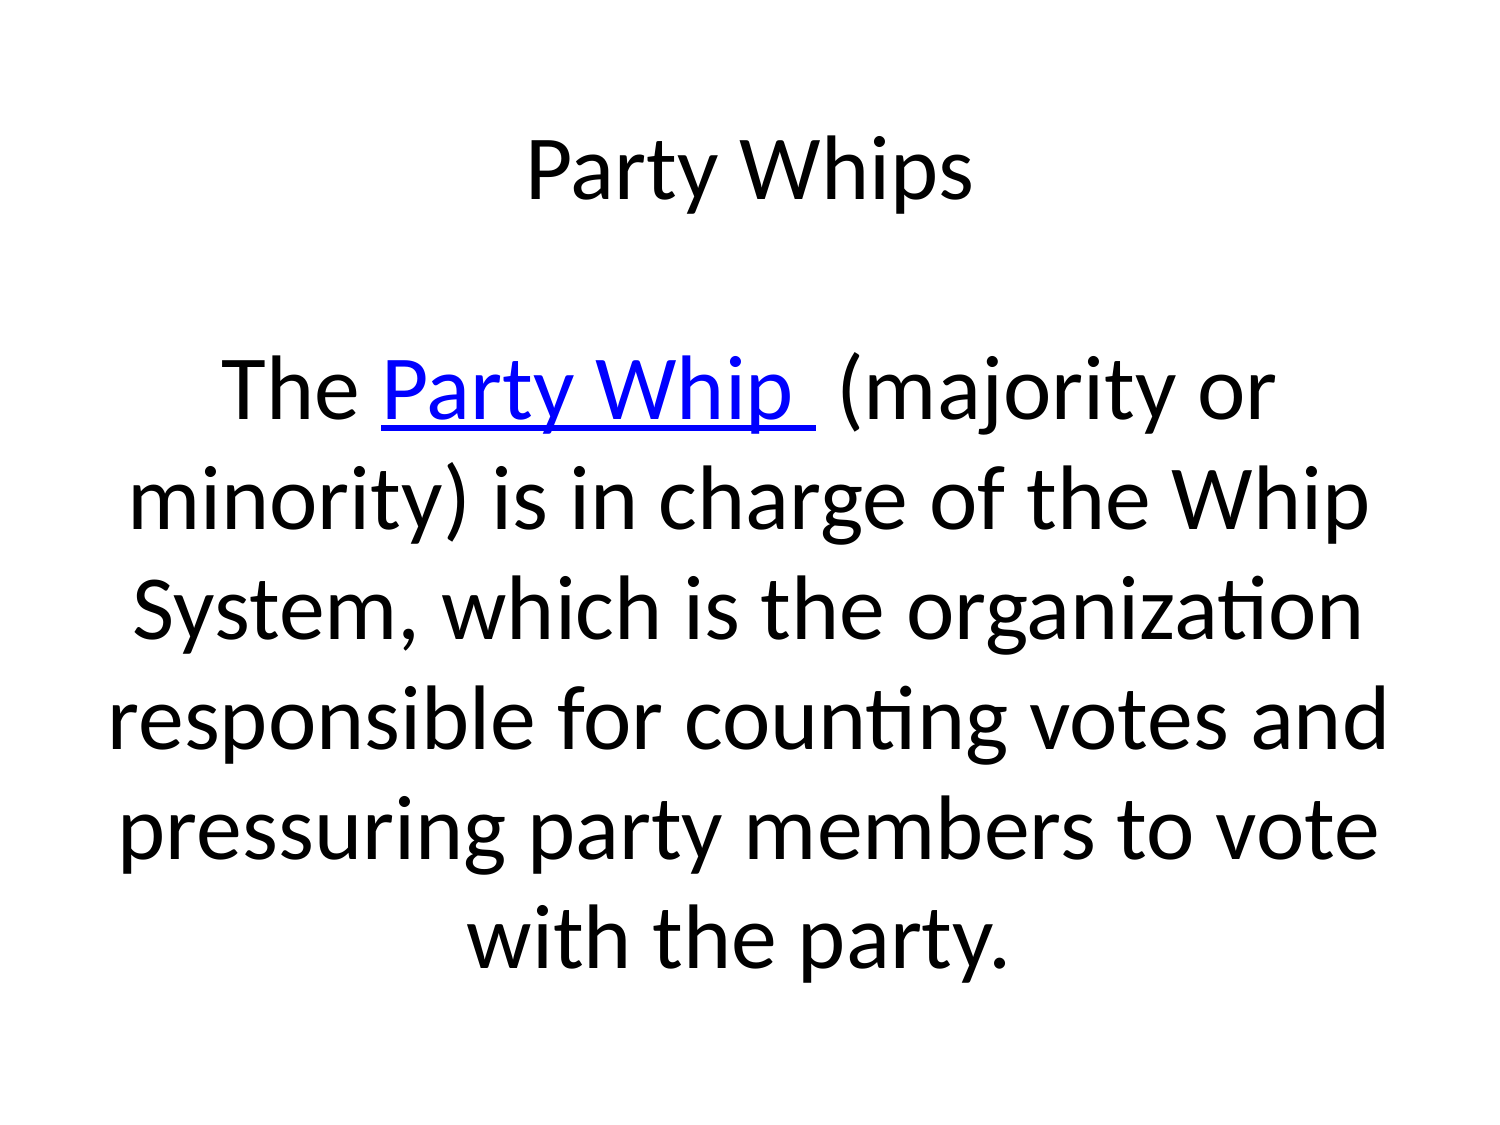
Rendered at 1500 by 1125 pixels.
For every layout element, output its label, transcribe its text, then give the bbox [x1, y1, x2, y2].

title Party Whips The Party Whip (majority or minority) is in charge of the Whip System, which is the organization responsible for counting votes and pressuring party members to vote with the party. [74, 44, 1426, 1051]
